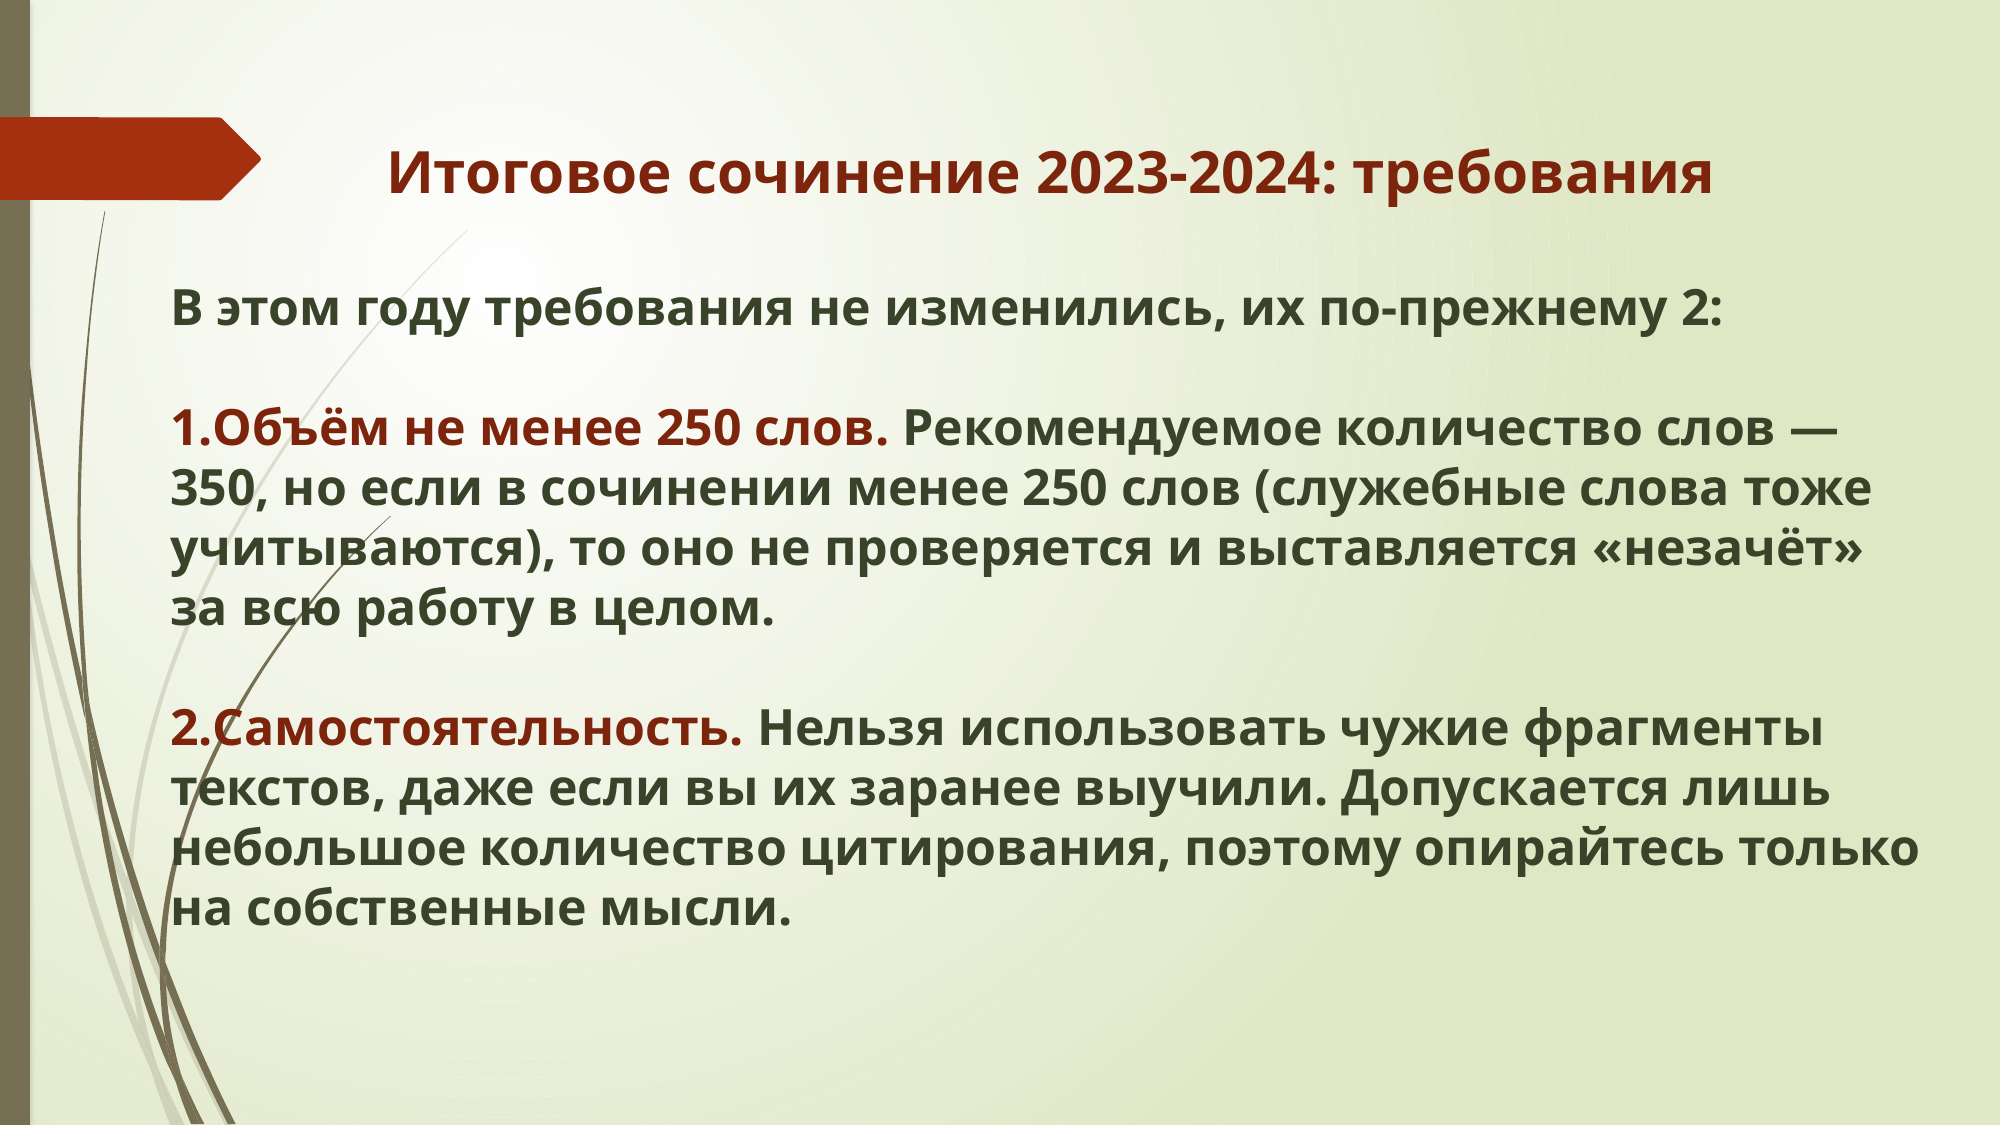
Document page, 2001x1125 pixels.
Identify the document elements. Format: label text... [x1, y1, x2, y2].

text_box Итоговое сочинение 2023-2024: требования В этом году требования не изменились, их по-прежнему 2: Объём не менее 250 слов. Рекомендуемое количество слов — 350, но если в сочинении менее 250 слов (служебные слова тоже учитываются), то оно не проверяется и выставляется «незачёт» за всю работу в целом. Самостоятельность. Нельзя использовать чужие фрагменты текстов, даже если вы их заранее выучили. Допускается лишь небольшое количество цитирования, поэтому опирайтесь только на собственные мысли. [155, 127, 1947, 943]
